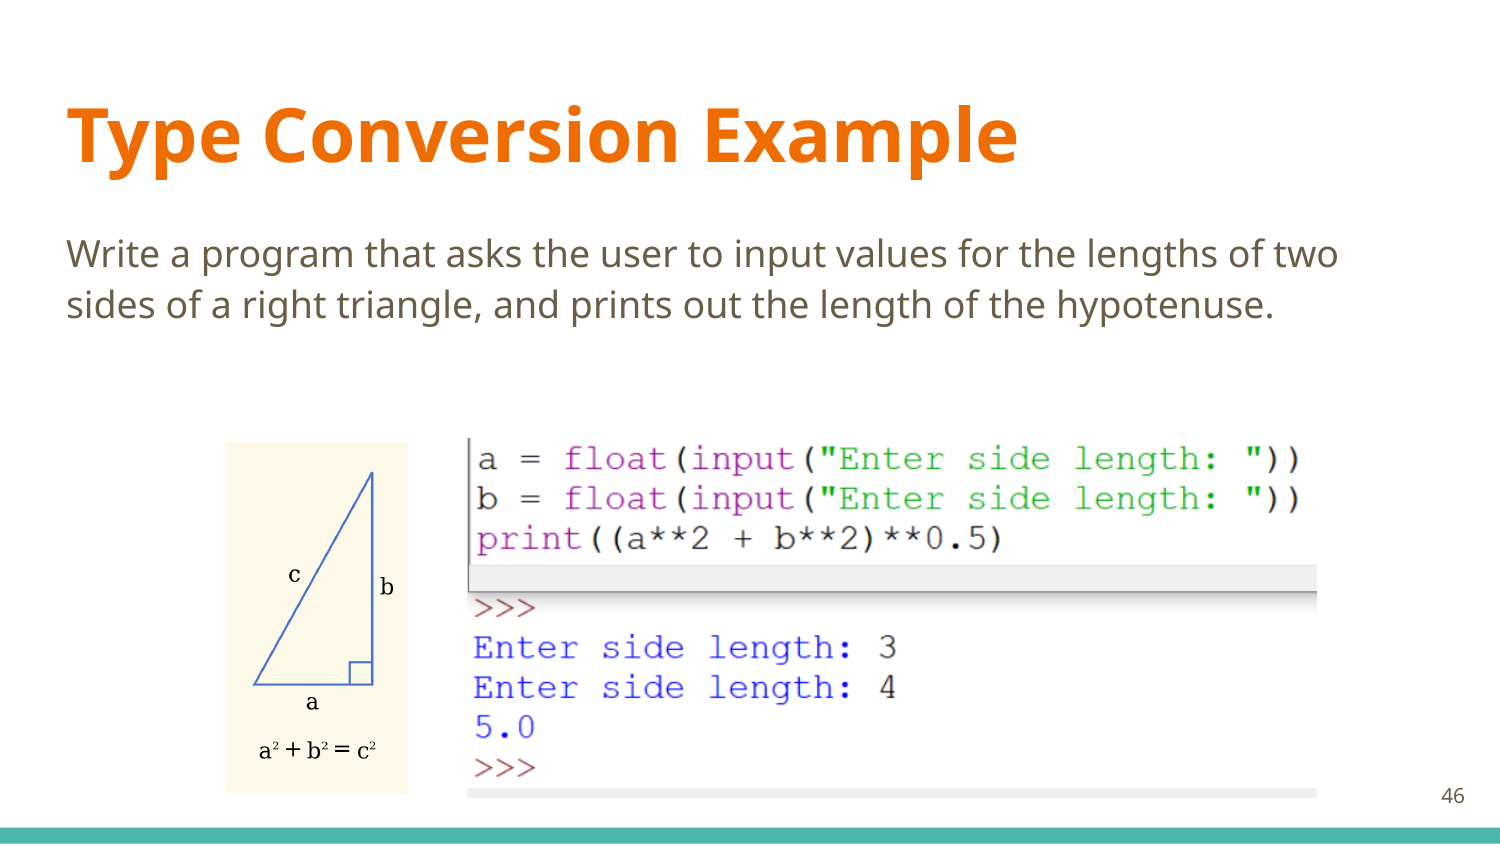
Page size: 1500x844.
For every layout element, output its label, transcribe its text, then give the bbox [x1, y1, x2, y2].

picture [226, 442, 408, 795]
picture [467, 438, 1317, 799]
list Write a program that asks the user to input values for the lengths of two sides of a right triangle, and prints out the length of the hypotenuse. [51, 207, 1449, 750]
slide_number ‹#› [1389, 764, 1480, 830]
title Type Conversion Example [51, 72, 1449, 189]
